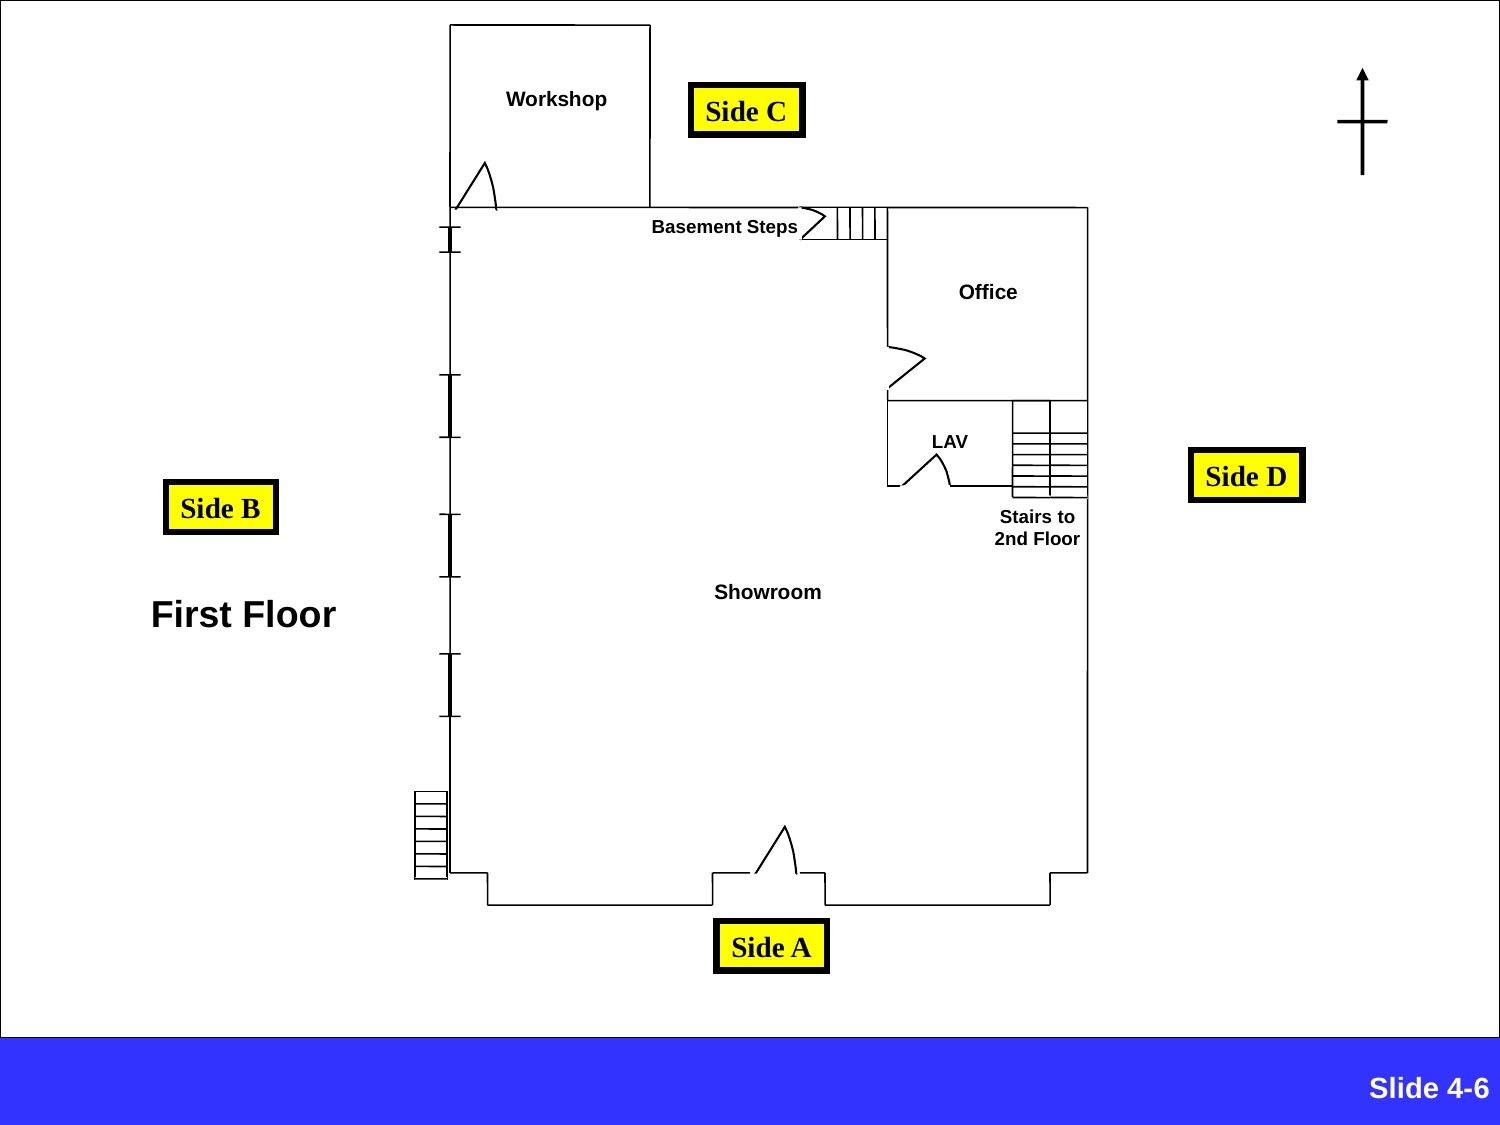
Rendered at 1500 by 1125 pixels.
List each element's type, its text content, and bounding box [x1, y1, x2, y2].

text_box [112, 24, 1388, 978]
slide_number Slide 4-94 [1154, 1061, 1500, 1125]
text_box [0, 0, 1500, 1038]
